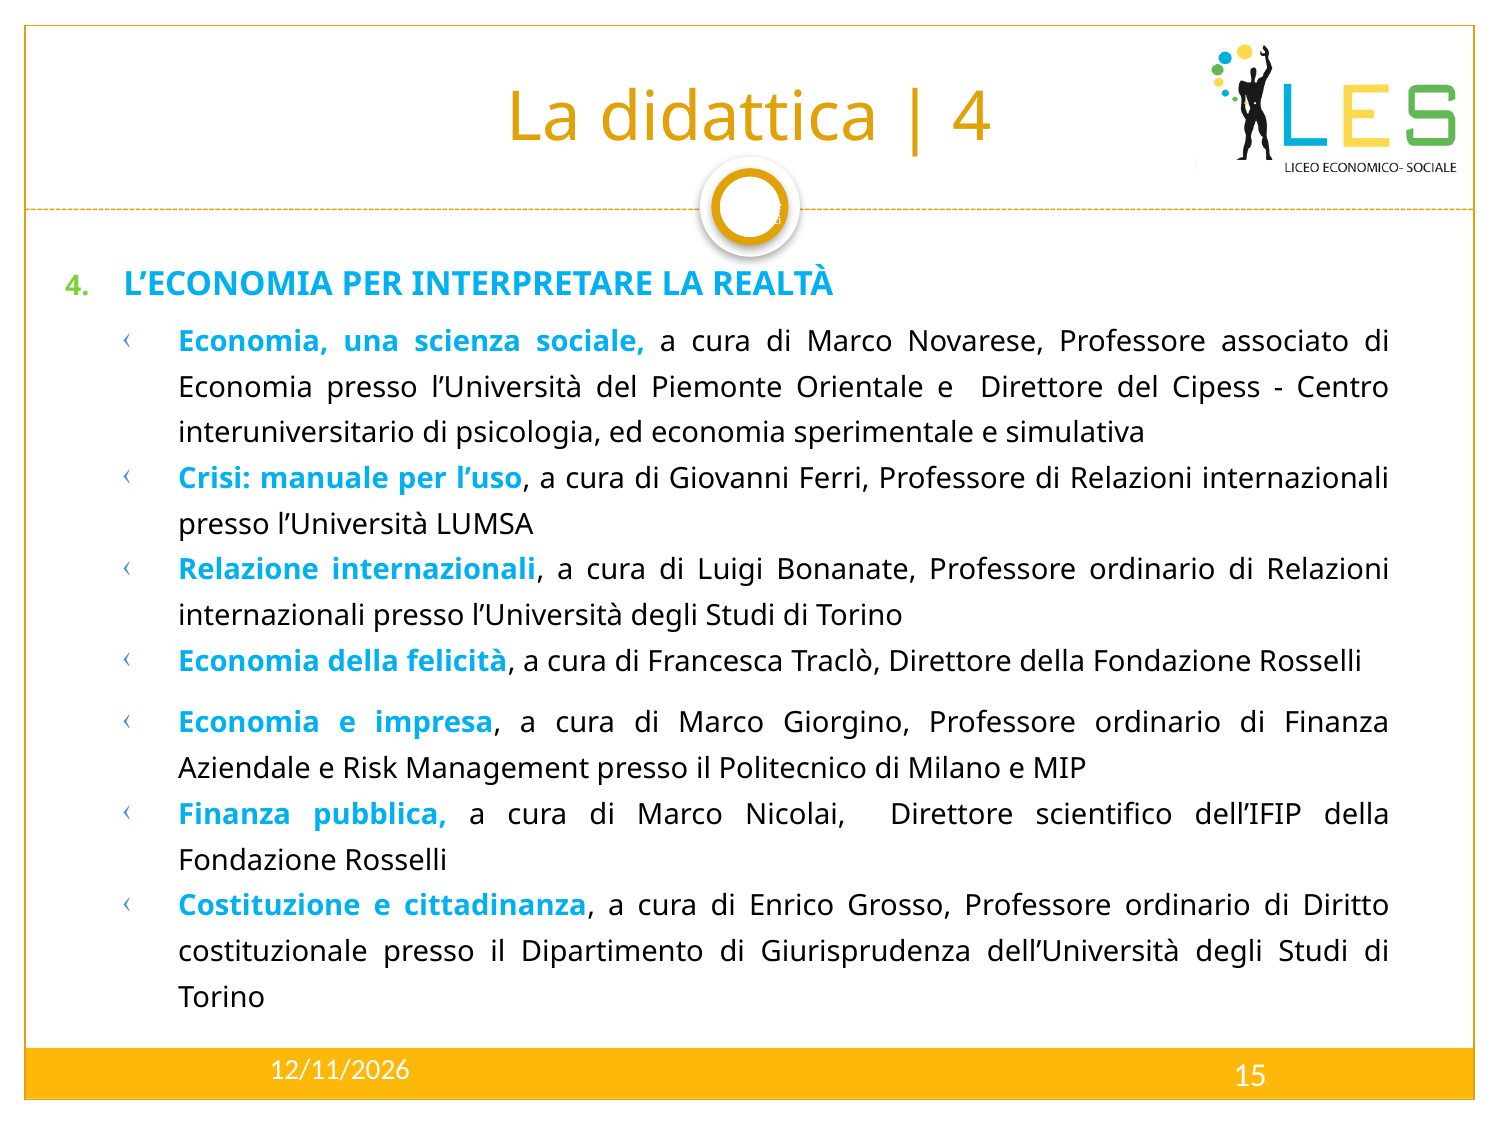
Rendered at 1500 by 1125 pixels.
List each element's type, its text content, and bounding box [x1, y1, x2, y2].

table_header Economia, una scienza sociale, a cura di Marco Novarese, Professore associato di Economia presso l’Università del Piemonte Orientale e Direttore del Cipess - Centro interuniversitario di psicologia, ed economia sperimentale e simulativa [112, 314, 1400, 451]
table_cell Costituzione e cittadinanza, a cura di Enrico Grosso, Professore ordinario di Diritto costituzionale presso il Dipartimento di Giurisprudenza dell’Università degli Studi di Torino [112, 879, 1400, 1016]
slide_number 15 [1074, 1042, 1425, 1103]
table_cell Finanza pubblica, a cura di Marco Nicolai, Direttore scientifico dell’IFIP della Fondazione Rosselli [112, 787, 1400, 879]
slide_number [75, 1042, 425, 1103]
table_cell Economia della felicità, a cura di Francesca Traclò, Direttore della Fondazione Rosselli [112, 634, 1400, 696]
footer La formazione dei docenti [715, 168, 791, 241]
picture [1195, 32, 1469, 176]
table_cell Crisi: manuale per l’uso, a cura di Giovanni Ferri, Professore di Relazioni internazionali presso l’Università LUMSA [112, 451, 1400, 543]
title La didattica | 4 [49, 37, 1450, 162]
table_cell Economia e impresa, a cura di Marco Giorgino, Professore ordinario di Finanza Aziendale e Risk Management presso il Politecnico di Milano e MIP [112, 696, 1400, 787]
list L’ECONOMIA PER INTERPRETARE LA REALTÀ [49, 250, 1445, 1001]
table_cell Relazione internazionali, a cura di Luigi Bonanate, Professore ordinario di Relazioni internazionali presso l’Università degli Studi di Torino [112, 543, 1400, 634]
